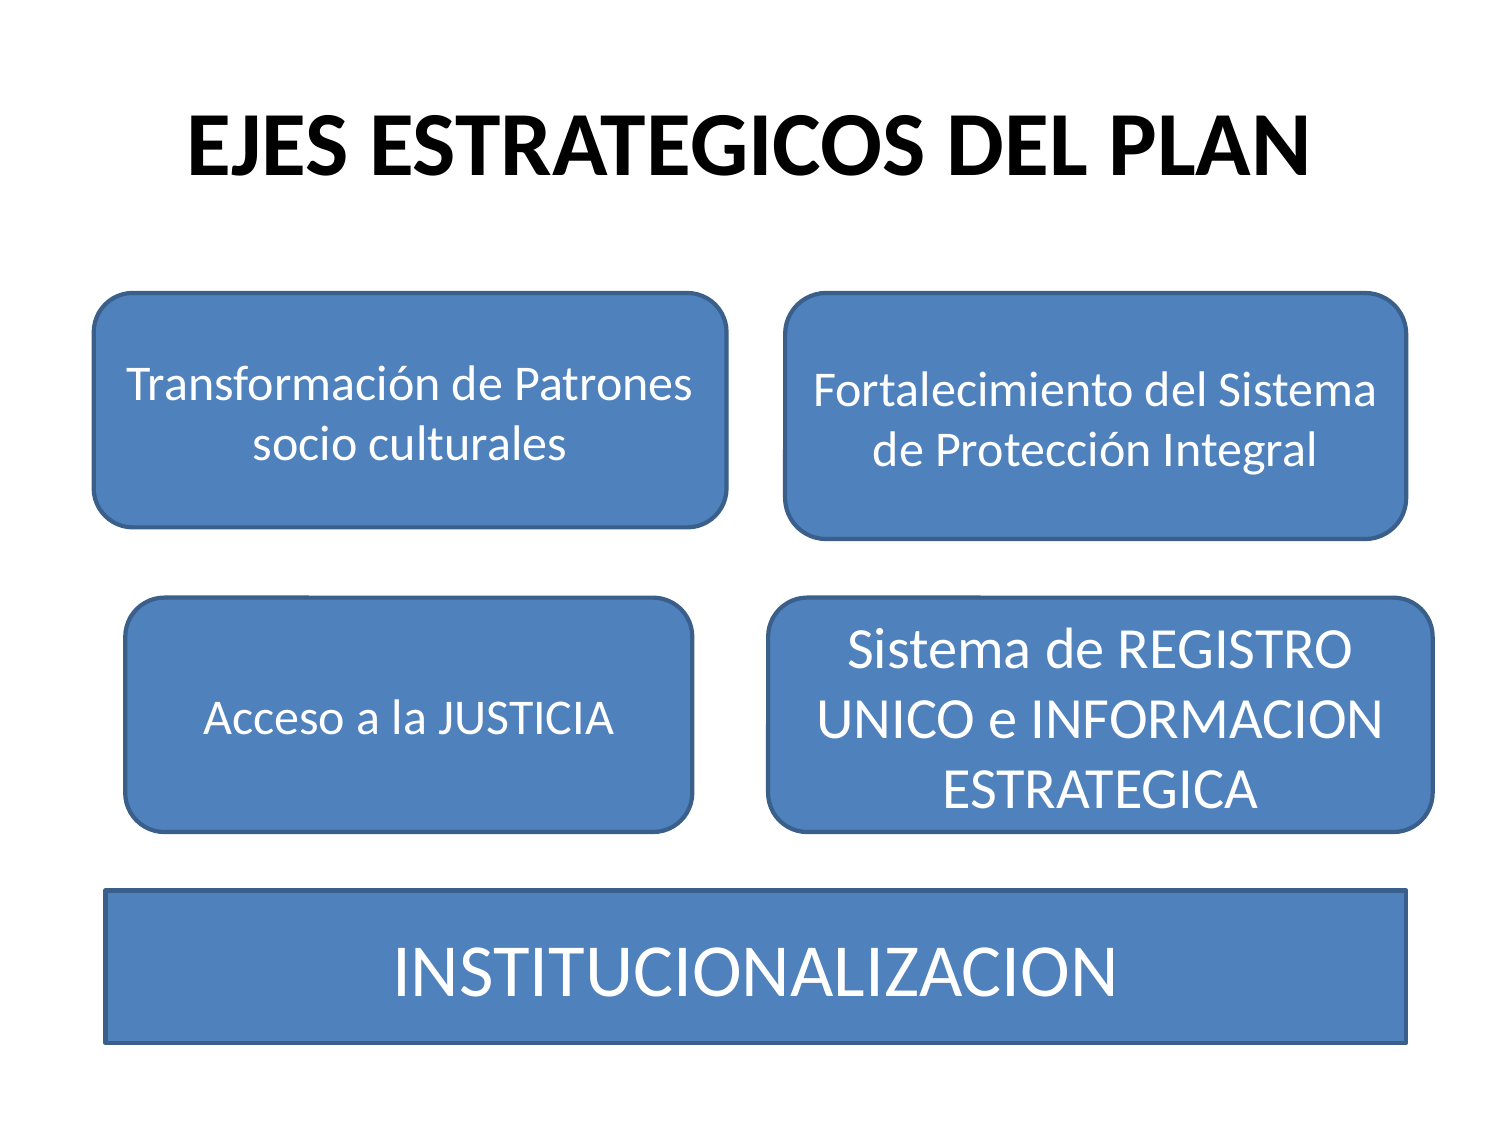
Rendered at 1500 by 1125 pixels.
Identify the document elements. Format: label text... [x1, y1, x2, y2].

text_box Sistema de REGISTRO UNICO e INFORMACION ESTRATEGICA [765, 595, 1435, 835]
text_box Fortalecimiento del Sistema de Protección Integral [782, 290, 1409, 542]
title EJES ESTRATEGICOS DEL PLAN [75, 45, 1425, 233]
text_box Transformación de Patrones socio culturales [91, 290, 729, 530]
text_box INSTITUCIONALIZACION [103, 888, 1408, 1045]
text_box Acceso a la JUSTICIA [123, 595, 695, 835]
